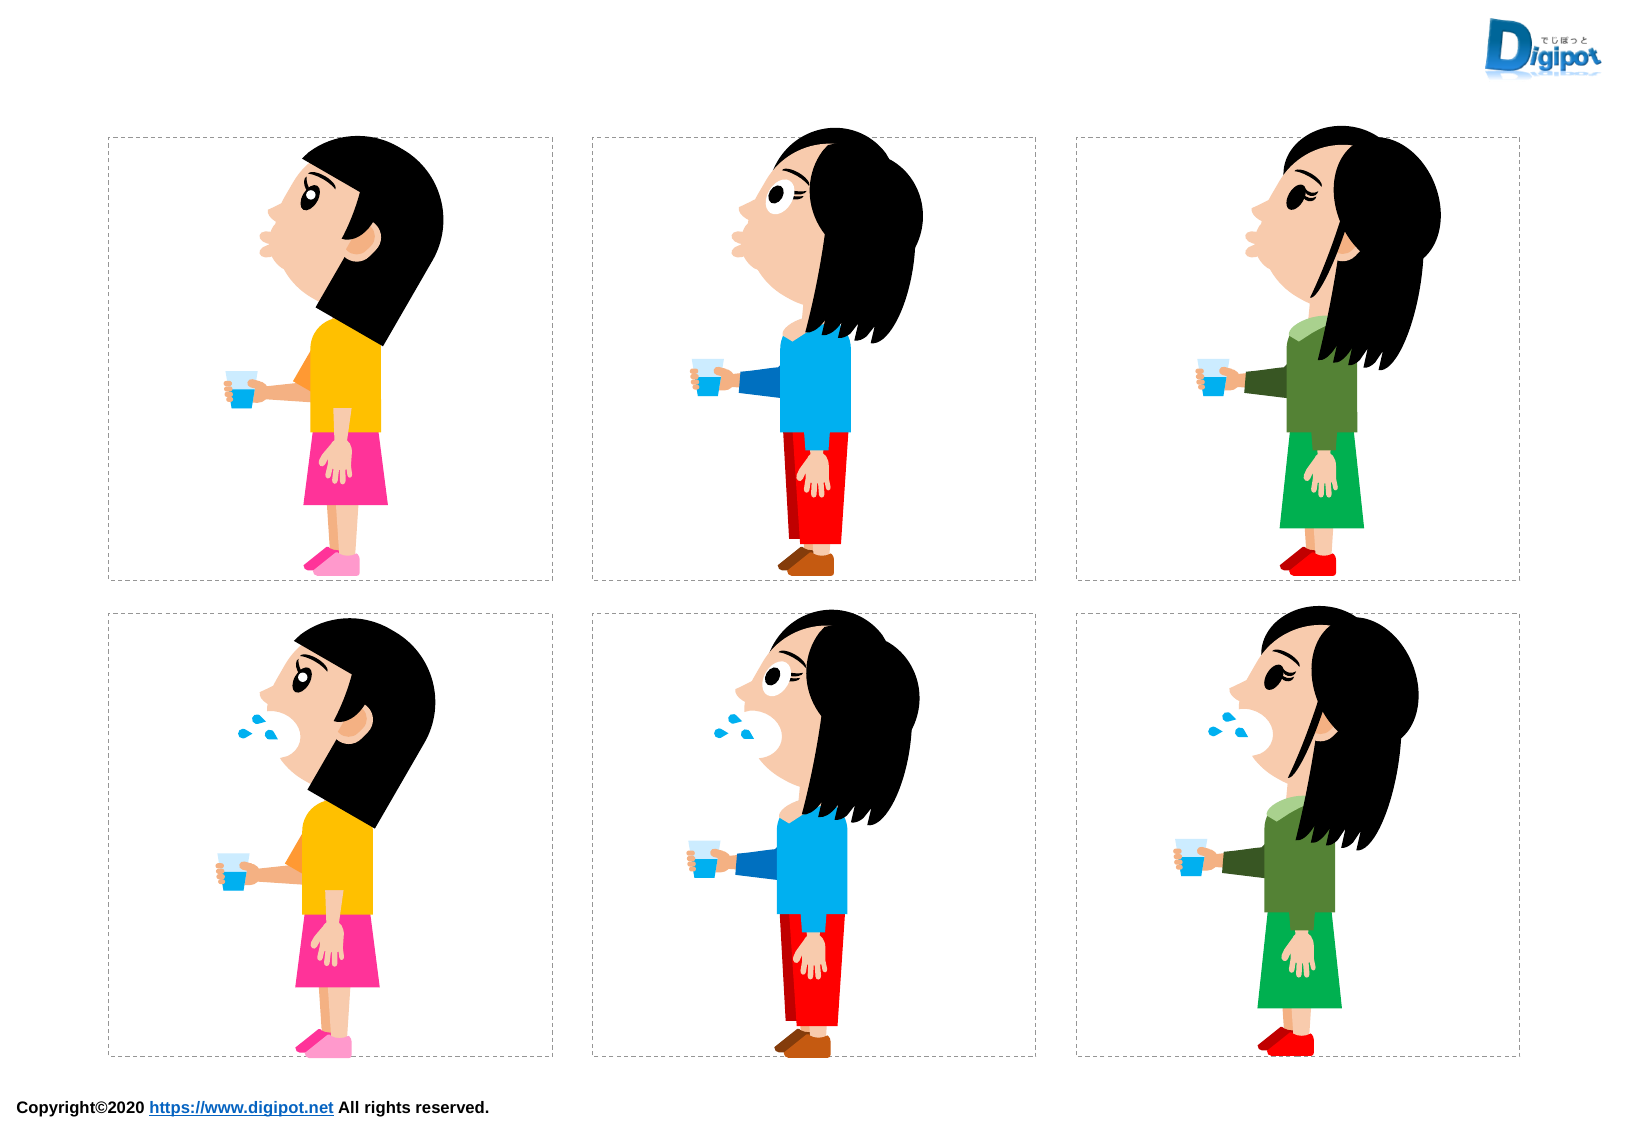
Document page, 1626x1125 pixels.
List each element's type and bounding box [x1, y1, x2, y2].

text_box [1173, 605, 1416, 1056]
text_box [223, 136, 440, 576]
text_box [689, 134, 927, 576]
text_box [686, 616, 924, 1058]
picture [1485, 18, 1602, 82]
text_box [215, 619, 431, 1059]
text_box [1195, 125, 1439, 576]
